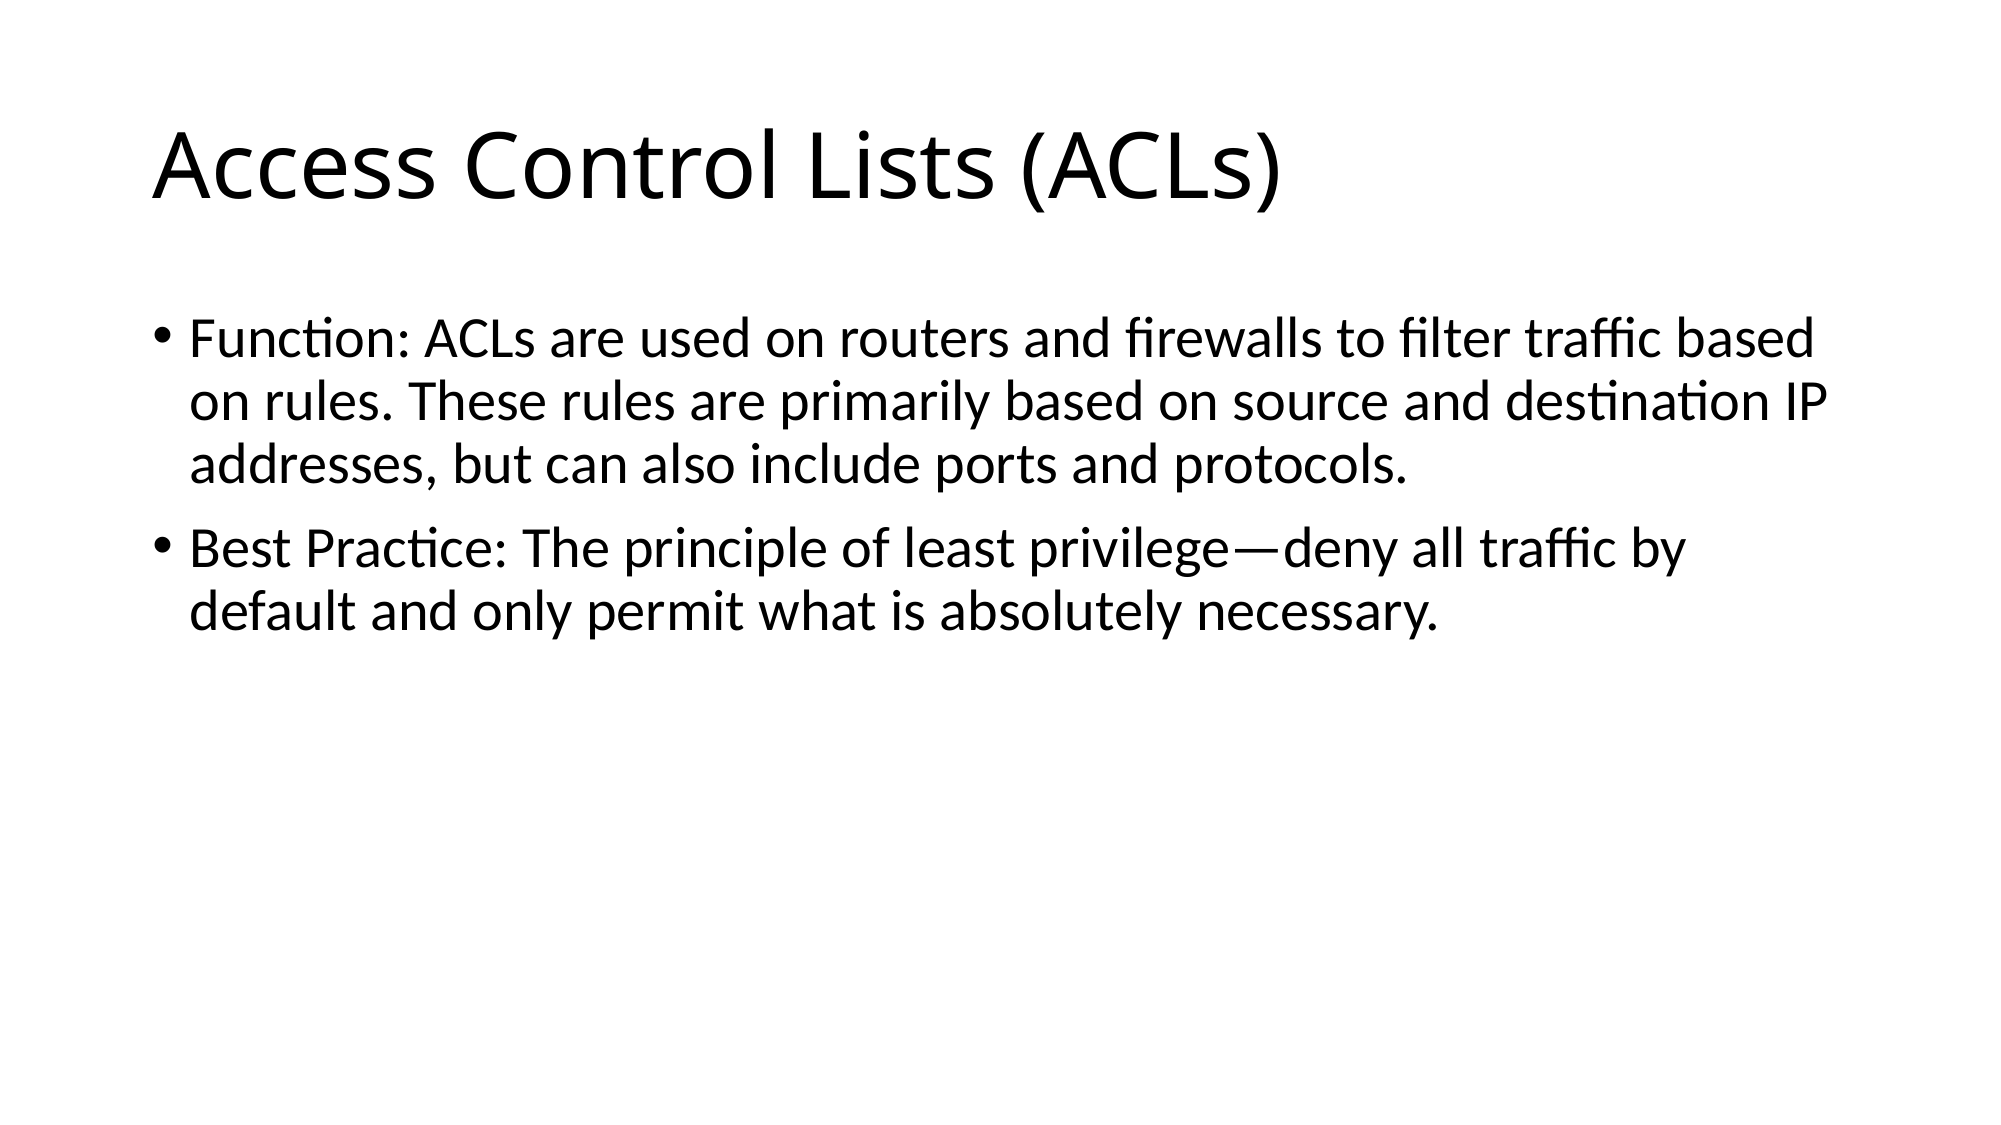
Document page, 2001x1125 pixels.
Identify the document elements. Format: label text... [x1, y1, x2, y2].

title Access Control Lists (ACLs) [137, 59, 1863, 278]
list Function: ACLs are used on routers and firewalls to filter traffic based on rules. These rules are primarily based on source and destination IP addresses, but can also include ports and protocols. Best Practice: The principle of least privilege—deny all traffic by default and only permit what is absolutely necessary. [137, 299, 1863, 1014]
